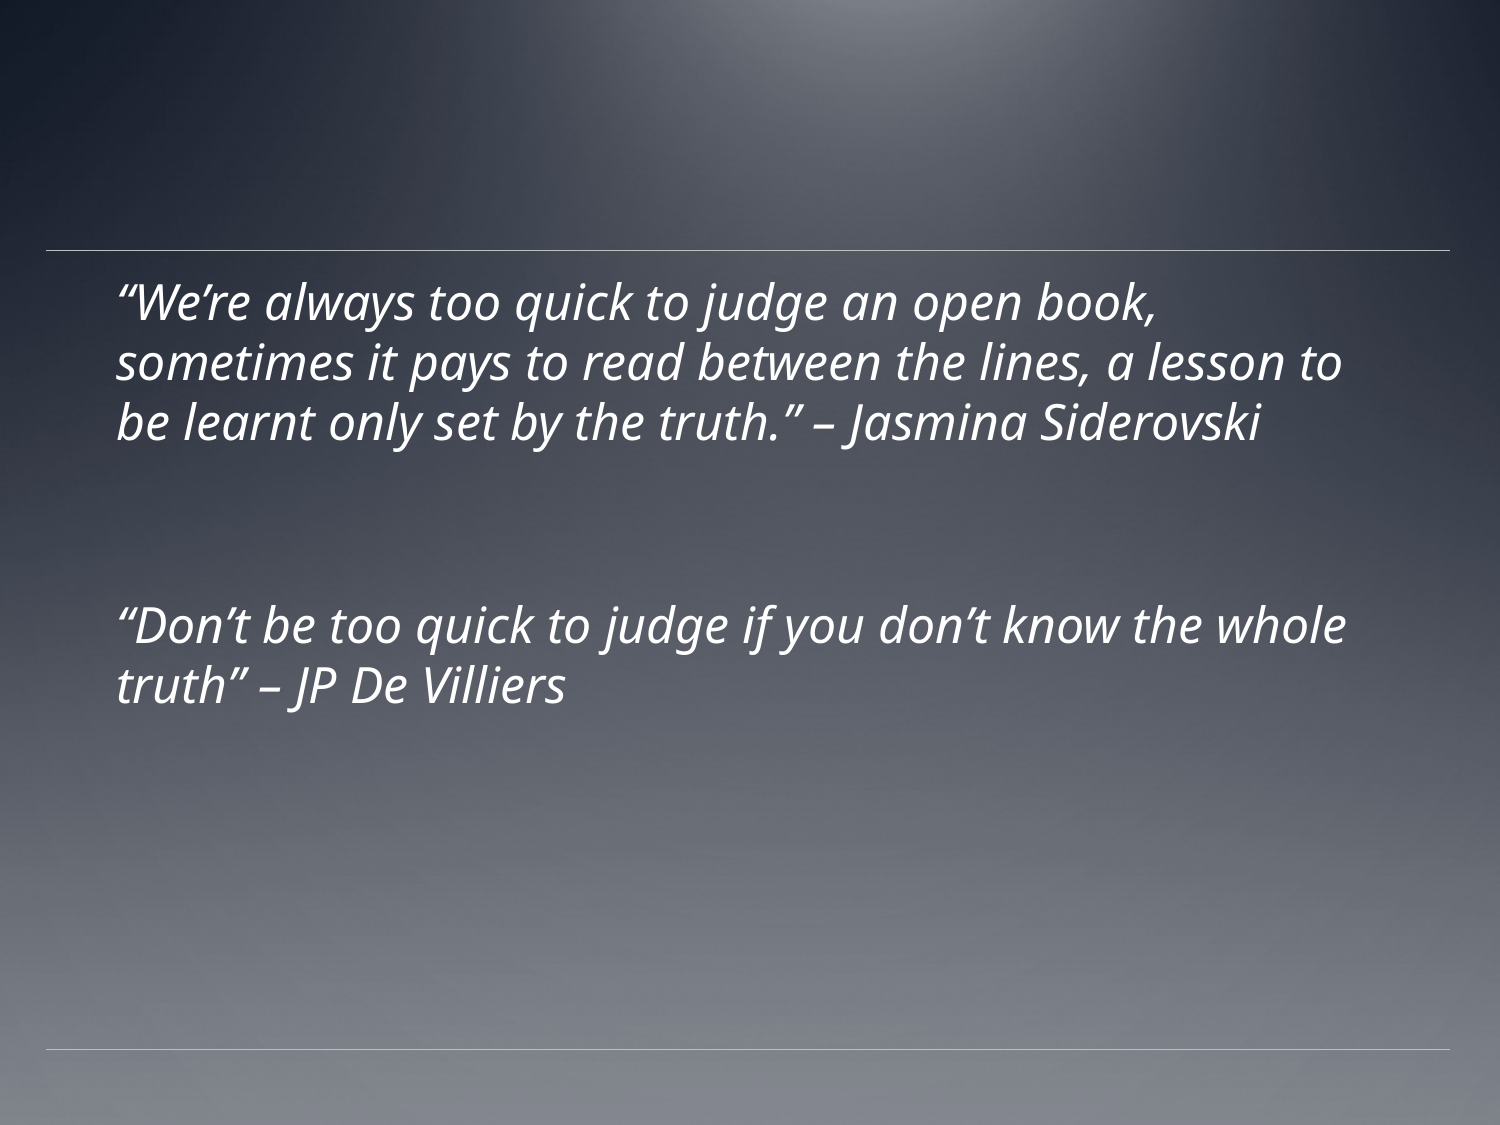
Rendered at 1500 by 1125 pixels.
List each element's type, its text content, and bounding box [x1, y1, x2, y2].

list “We’re always too quick to judge an open book, sometimes it pays to read between the lines, a lesson to be learnt only set by the truth.” – Jasmina Siderovski “Don’t be too quick to judge if you don’t know the whole truth” – JP De Villiers [101, 262, 1394, 1024]
